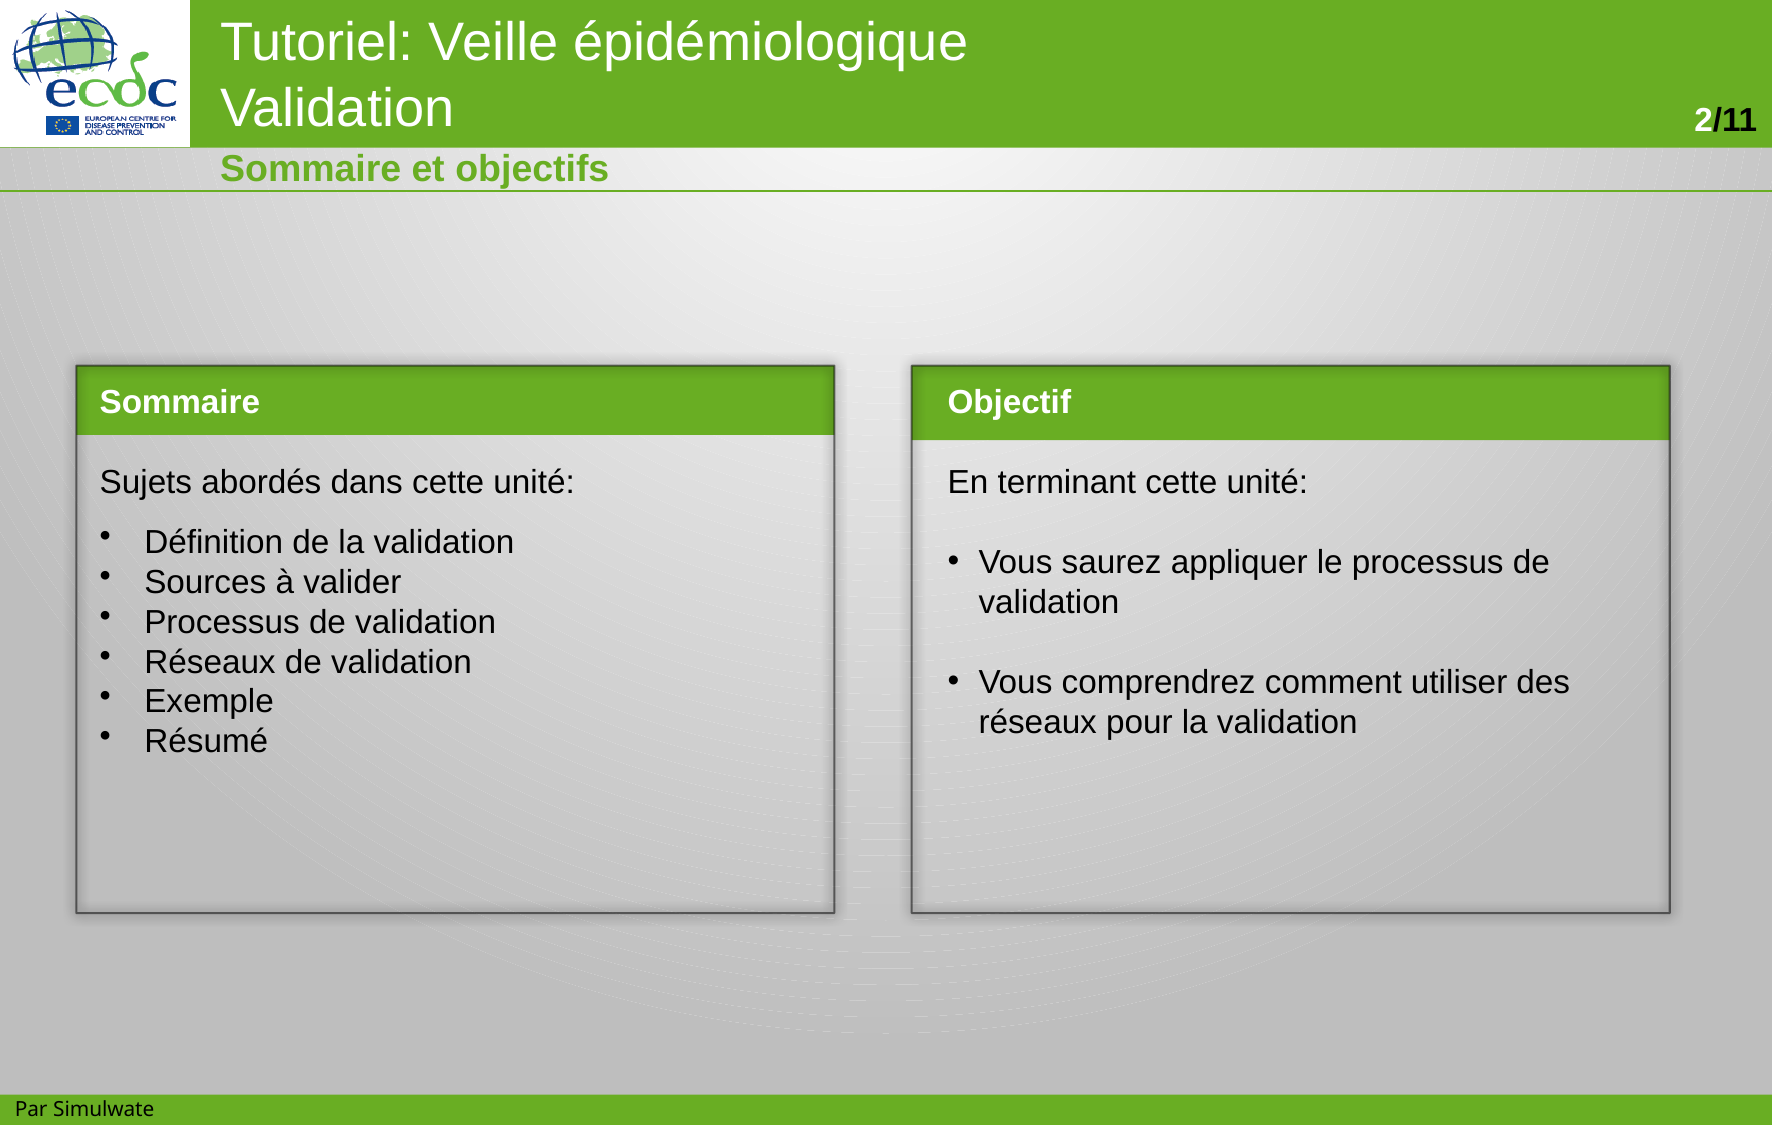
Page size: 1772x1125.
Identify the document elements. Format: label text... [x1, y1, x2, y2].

text_box Sommaire et objectifs [205, 141, 1406, 198]
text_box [76, 365, 835, 914]
picture [0, 0, 190, 147]
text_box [911, 365, 1670, 914]
